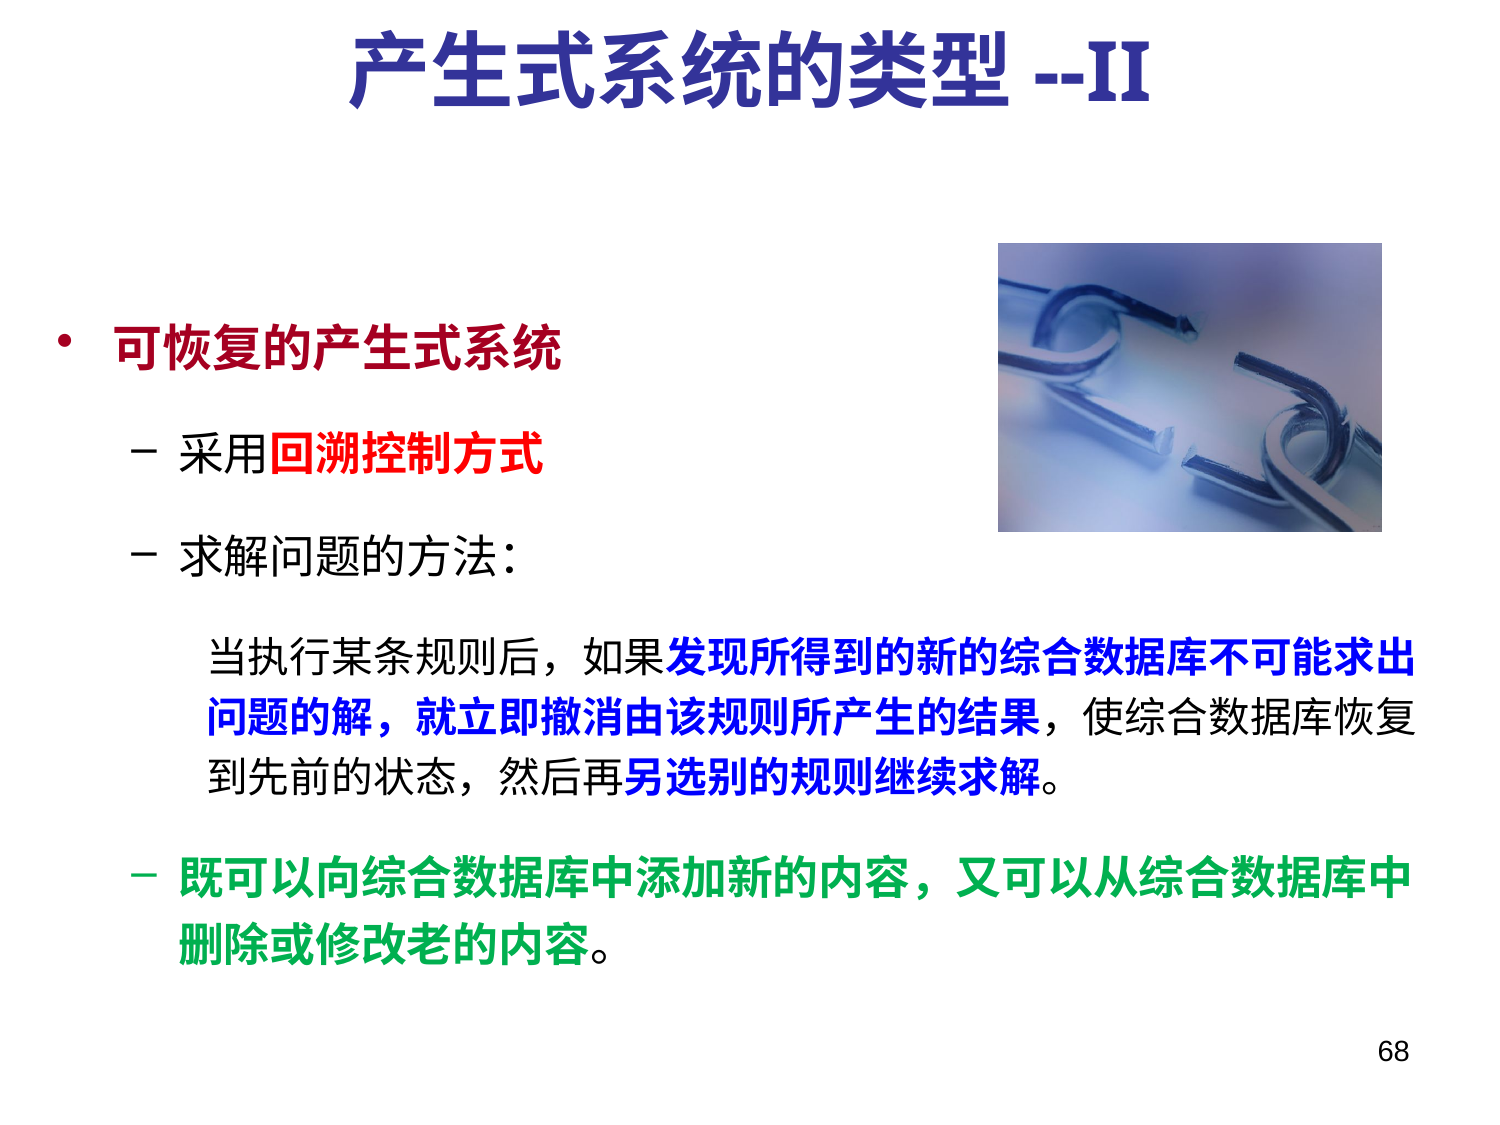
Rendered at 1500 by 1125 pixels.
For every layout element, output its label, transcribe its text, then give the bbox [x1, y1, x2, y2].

title 产生式系统的类型--II [48, 11, 1450, 185]
list 可恢复的产生式系统 采用回溯控制方式 求解问题的方法： 当执行某条规则后，如果发现所得到的新的综合数据库不可能求出问题的解，就立即撤消由该规则所产生的结果，使综合数据库恢复到先前的状态，然后再另选别的规则继续求解。 既可以向综合数据库中添加新的内容，又可以从综合数据库中删除或修改老的内容。 [41, 296, 1438, 941]
picture [997, 243, 1383, 532]
slide_number 68 [1074, 1024, 1425, 1103]
